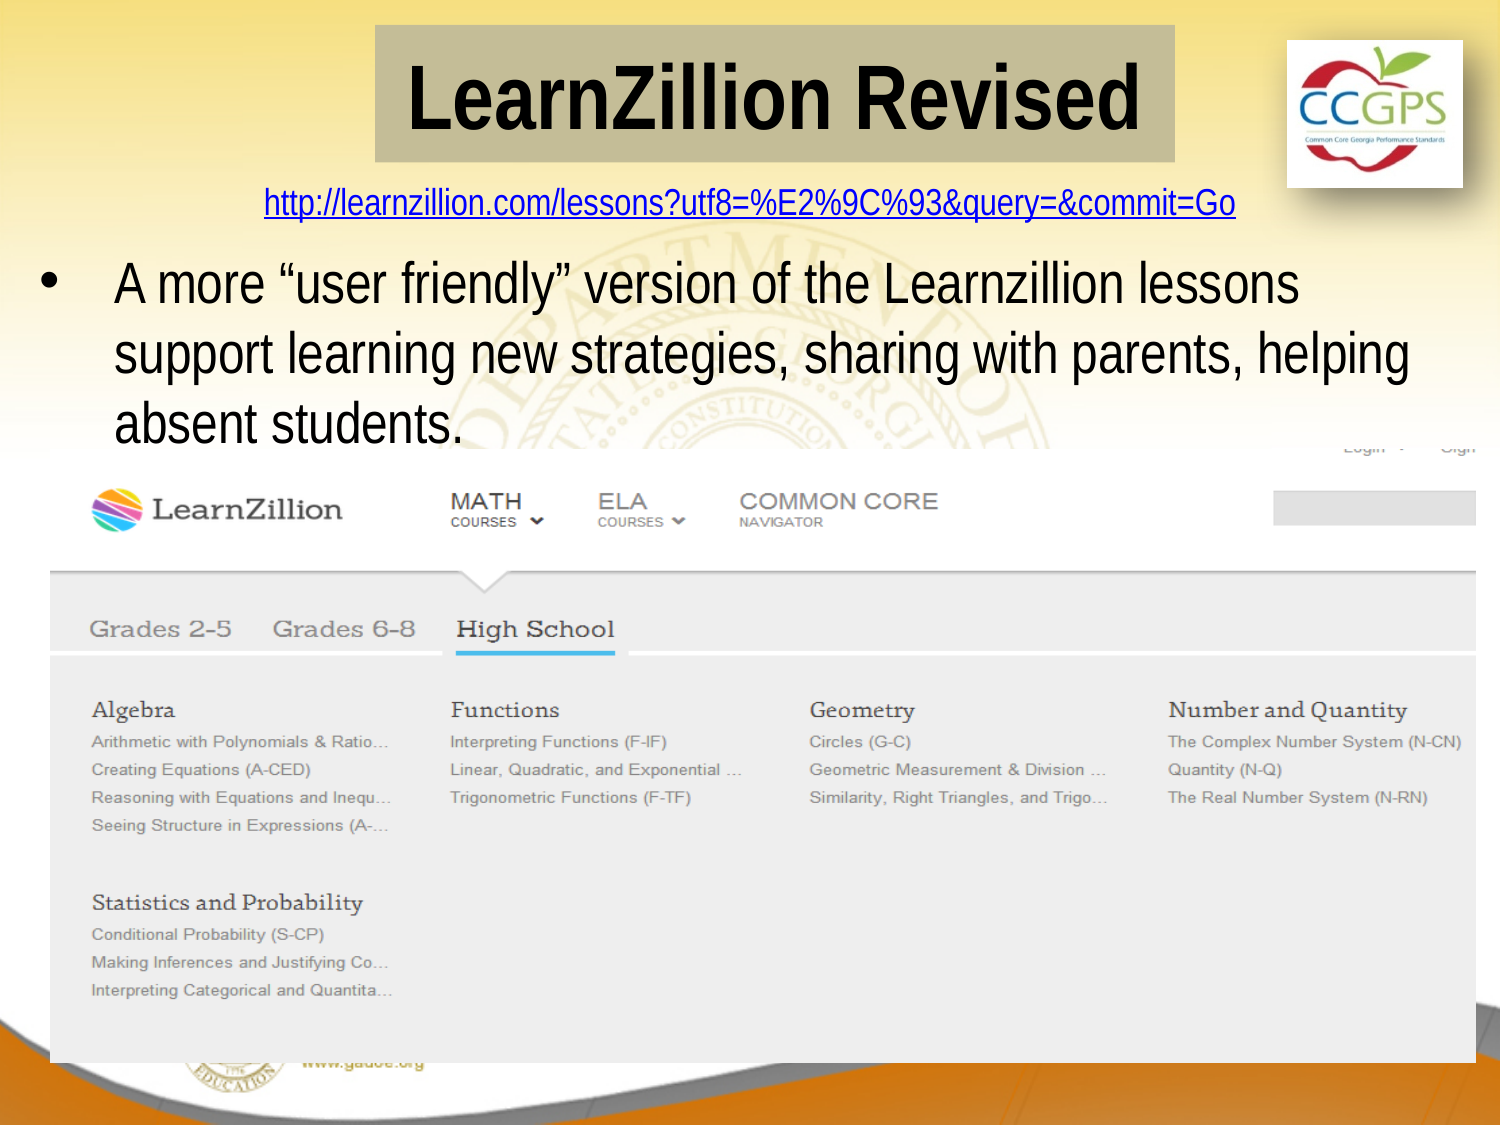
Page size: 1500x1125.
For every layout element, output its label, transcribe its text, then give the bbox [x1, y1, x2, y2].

text_box http://learnzillion.com/lessons?utf8=%E2%9C%93&query=&commit=Go [74, 164, 1425, 237]
text_box LearnZillion Revised [375, 24, 1175, 163]
picture [0, 0, 1500, 1125]
text_box A more “user friendly” version of the Learnzillion lessons support learning new strategies, sharing with parents, helping absent students. [24, 237, 1475, 463]
